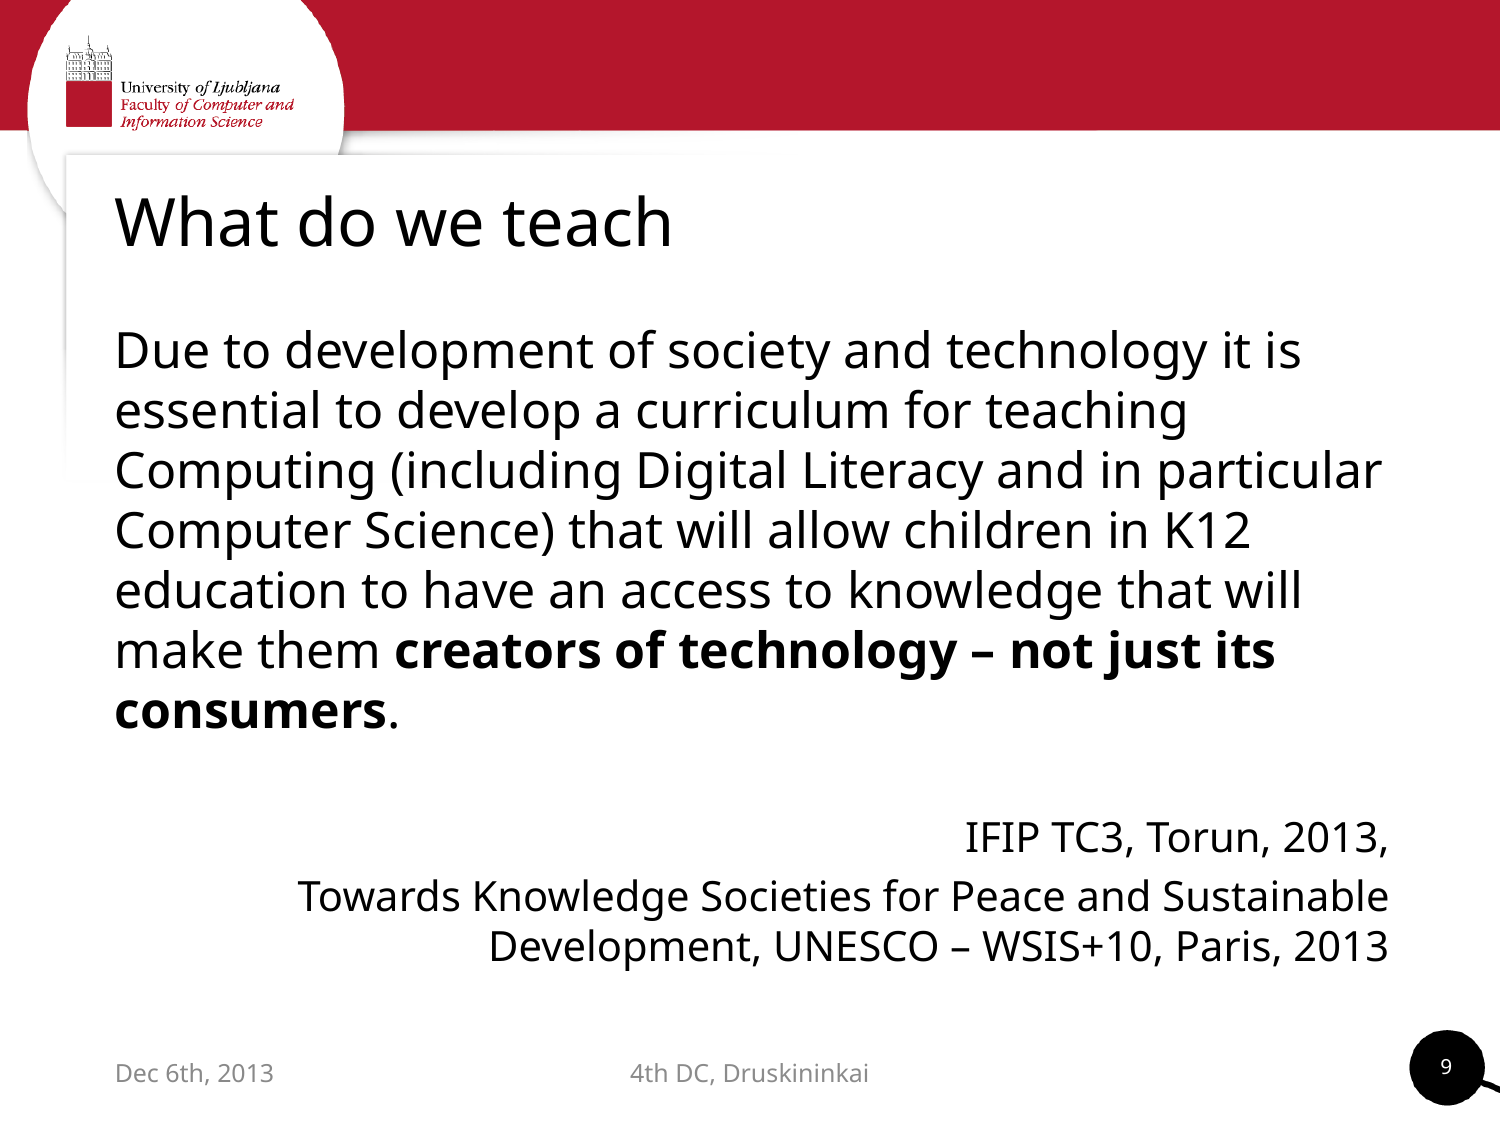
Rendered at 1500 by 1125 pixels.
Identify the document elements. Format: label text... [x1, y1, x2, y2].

title What do we teach [99, 154, 1405, 286]
picture [0, 0, 1500, 1125]
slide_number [99, 1042, 450, 1103]
slide_number 9 [1404, 1034, 1488, 1101]
list Due to development of society and technology it is essential to develop a curriculum for teaching Computing (including Digital Literacy and in particular Computer Science) that will allow children in K12 education to have an access to knowledge that will make them creators of technology – not just its consumers. IFIP TC3, Torun, 2013, Towards Knowledge Societies for Peace and Sustainable Development, UNESCO – WSIS+10, Paris, 2013 [99, 311, 1405, 1016]
footer 4th DC, Druskininkai [512, 1042, 988, 1103]
